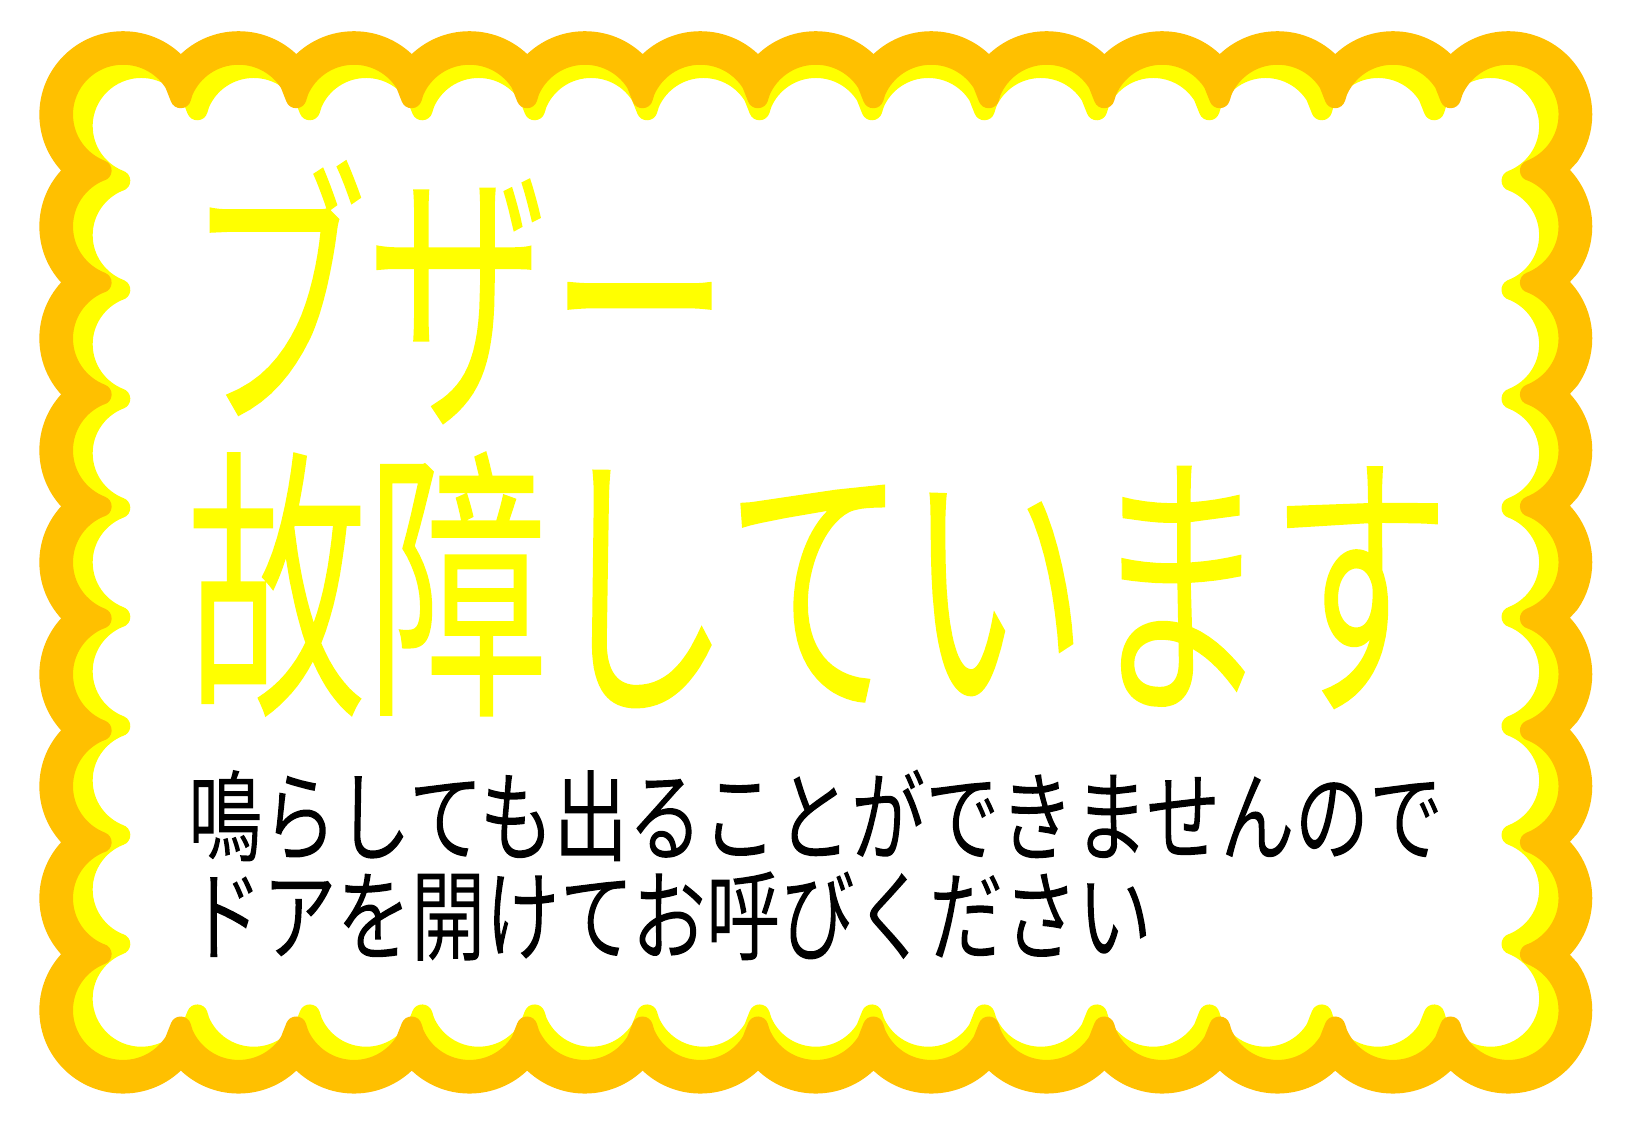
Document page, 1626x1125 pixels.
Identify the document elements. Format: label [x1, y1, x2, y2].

text_box [294, 0, 1337, 1125]
